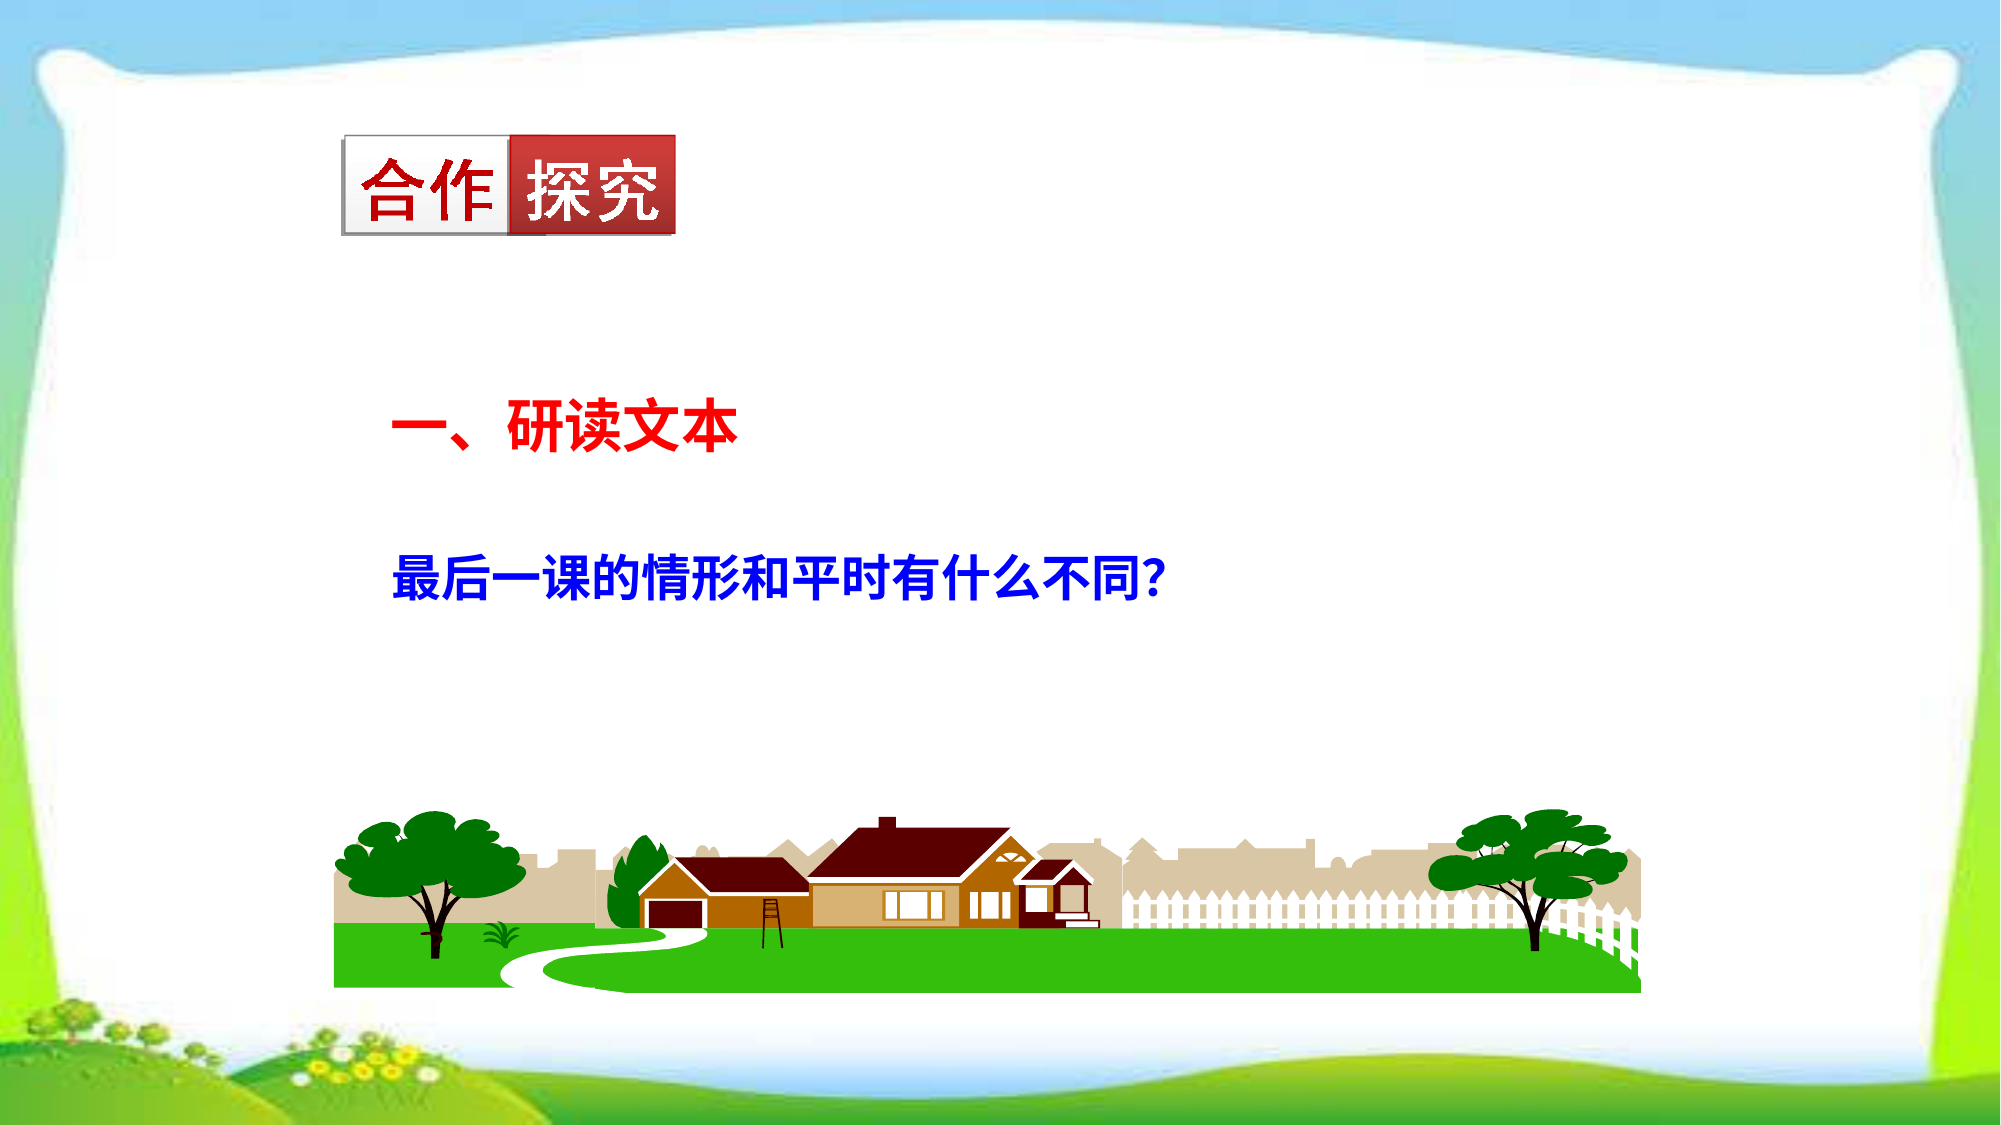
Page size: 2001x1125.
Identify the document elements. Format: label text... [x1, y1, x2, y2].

picture [0, 0, 2001, 1125]
text_box 一、研读文本 [375, 382, 857, 467]
text_box 最后一课的情形和平时有什么不同？ [376, 509, 1605, 614]
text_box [333, 809, 1641, 994]
